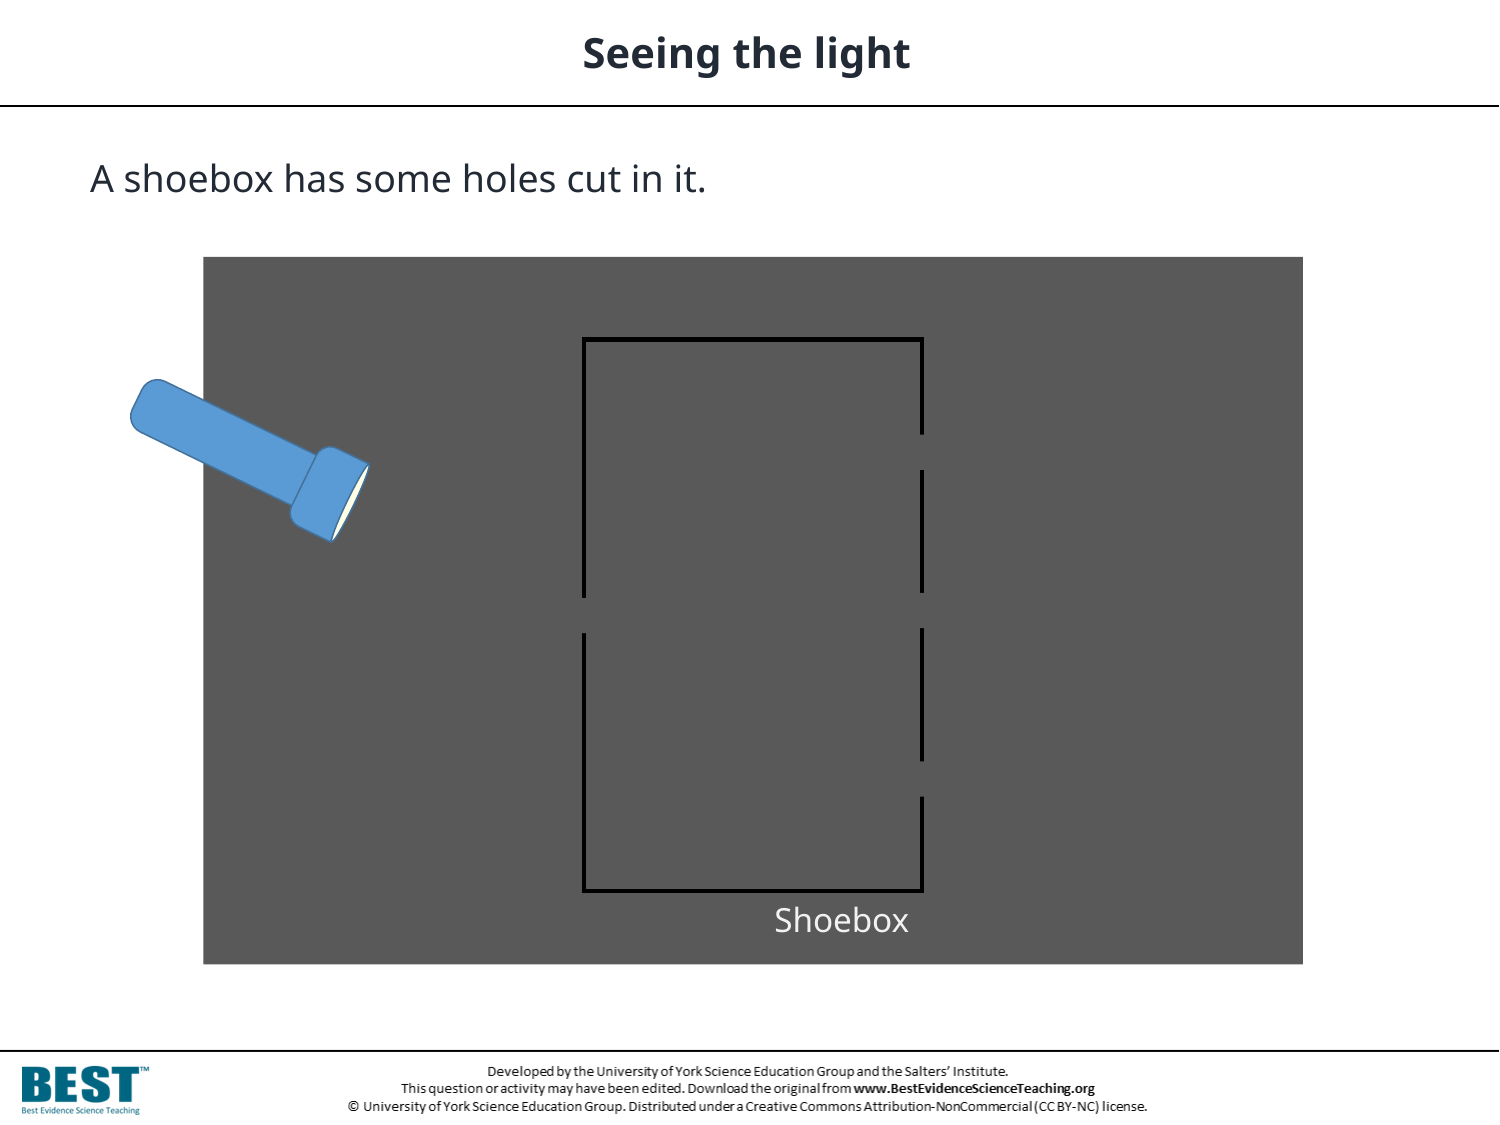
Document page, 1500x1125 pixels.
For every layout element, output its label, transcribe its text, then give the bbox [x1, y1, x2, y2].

picture [0, 105, 1500, 1125]
text_box Seeing the light [23, 4, 1471, 99]
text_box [122, 256, 1303, 965]
